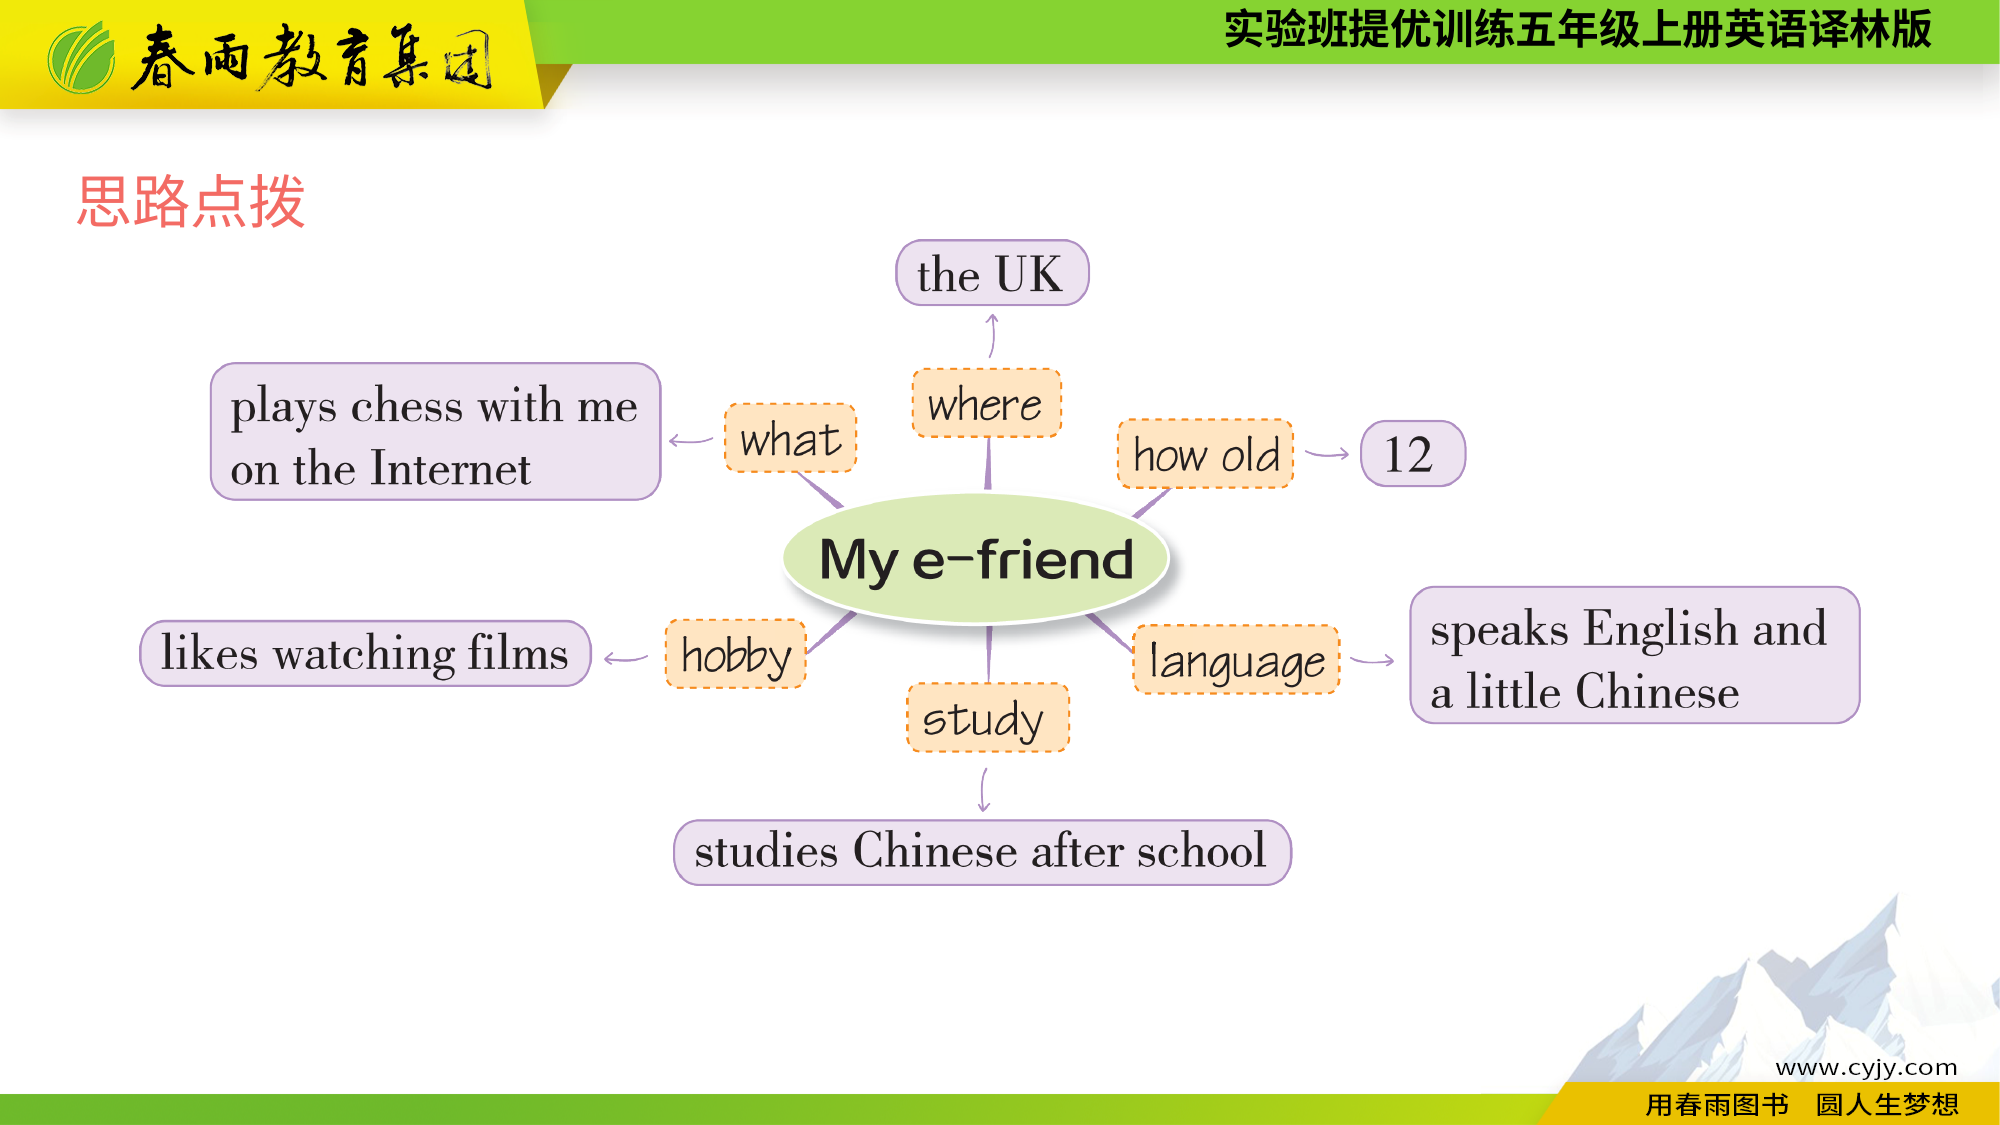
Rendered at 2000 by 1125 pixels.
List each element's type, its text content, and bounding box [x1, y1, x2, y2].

list 思路点拨 [59, 122, 1944, 231]
picture [0, 0, 2000, 1125]
